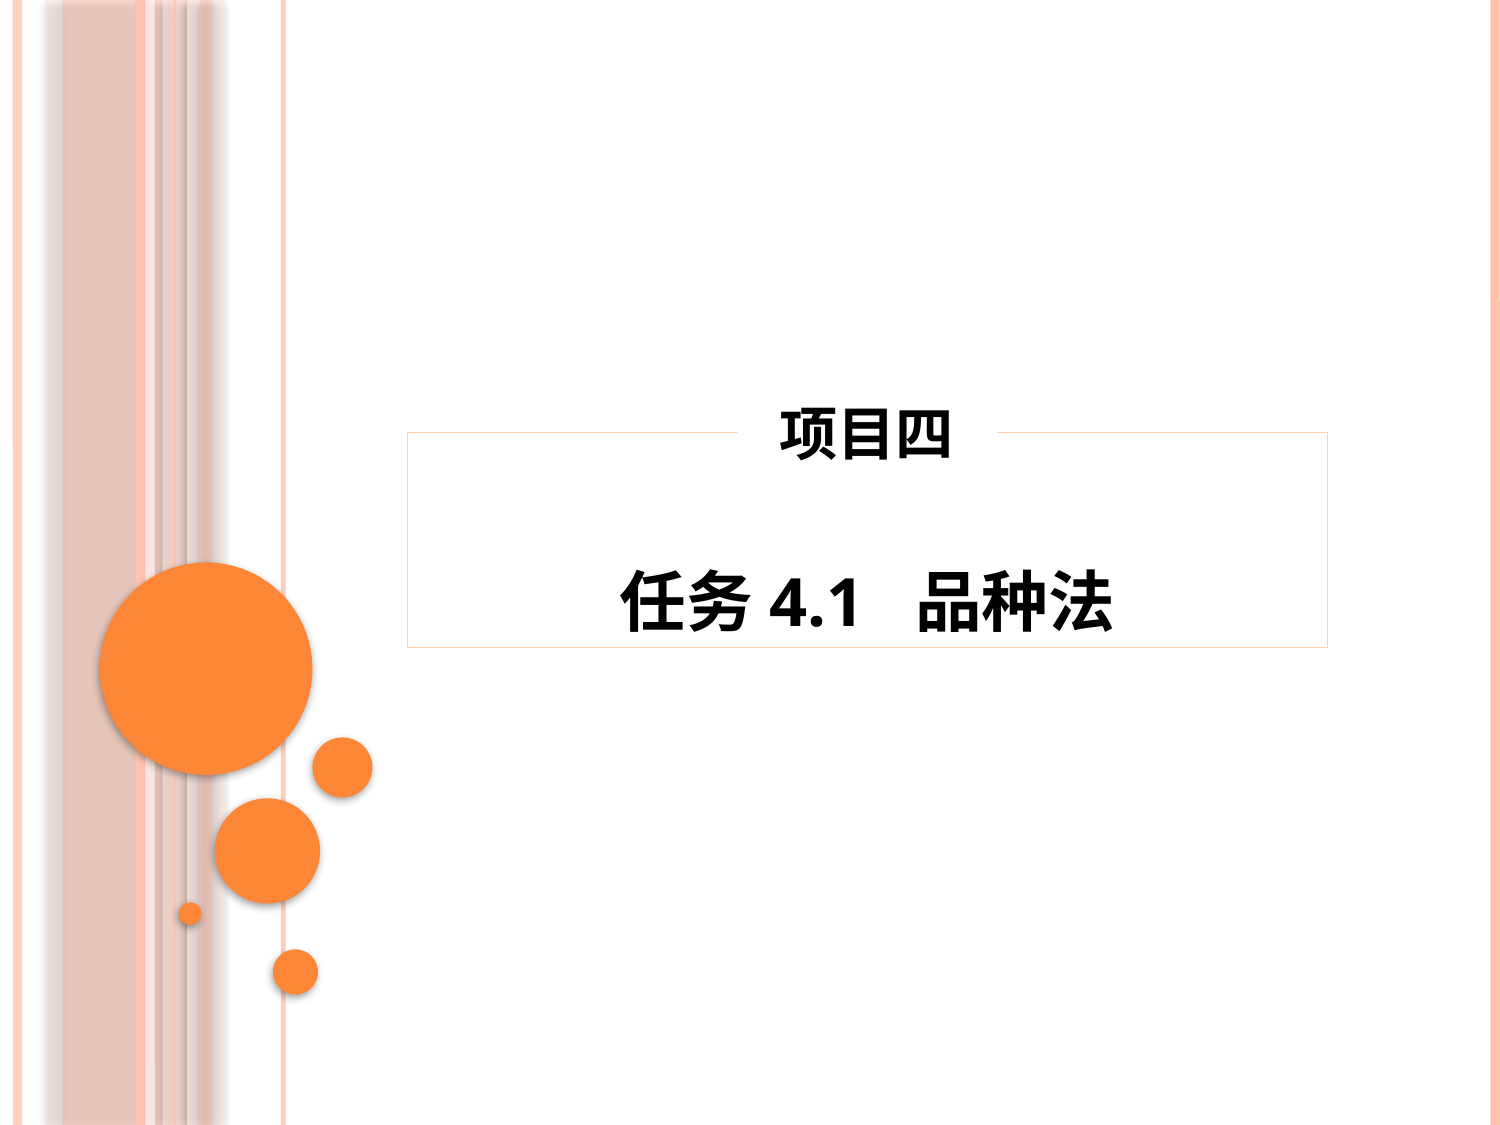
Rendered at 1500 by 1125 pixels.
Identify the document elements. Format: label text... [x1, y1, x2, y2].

text_box 任务4.1 品种法 [407, 432, 1328, 648]
text_box 项目四 [737, 389, 998, 475]
